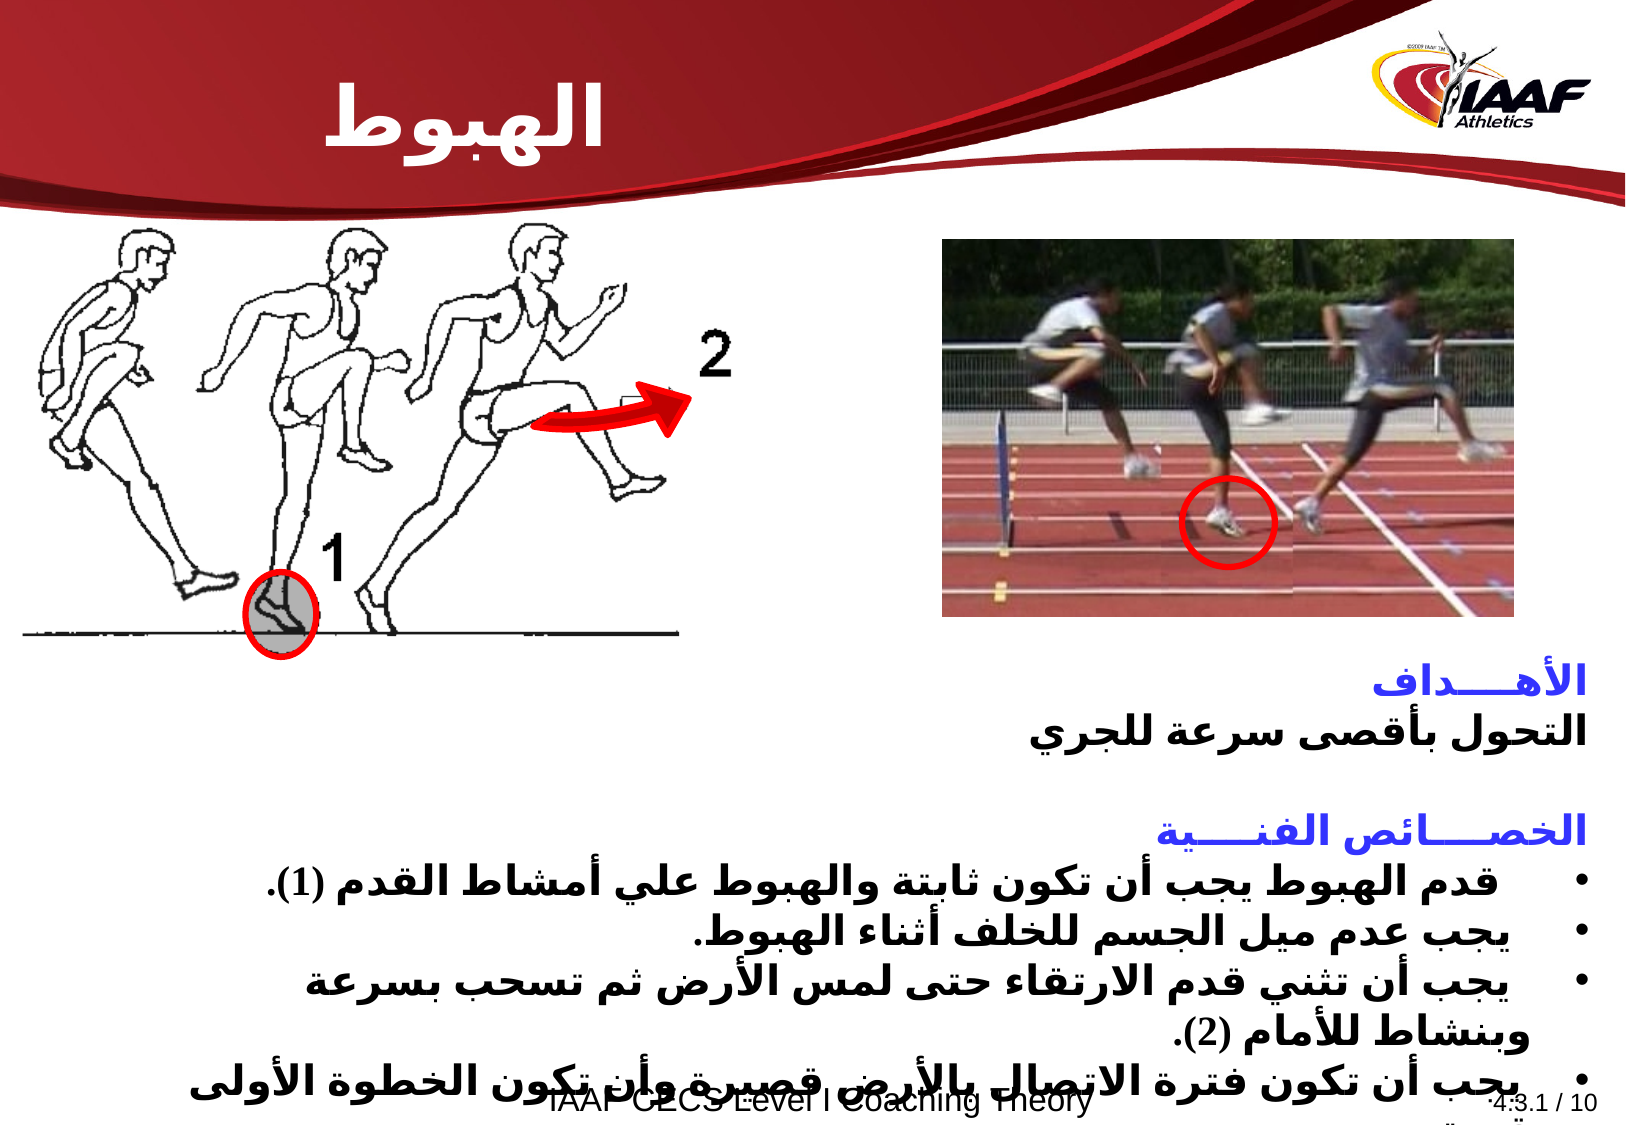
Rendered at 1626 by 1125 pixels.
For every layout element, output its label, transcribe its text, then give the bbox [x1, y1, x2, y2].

text_box الأهــــداف التحول بأقصى سرعة للجري الخصــــائص الفنــــية قدم الهبوط يجب أن تكون ثابتة والهبوط علي أمشاط القدم (1). يجب عدم ميل الجسم للخلف أثناء الهبوط. يجب أن تثني قدم الارتقاء حتى لمس الأرض ثم تسحب بسرعة وبنشاط للأمام (2). يجب أن تكون فترة الاتصال بالأرض قصيرة وأن تكون الخطوة الأولى قوية. [155, 646, 1604, 1125]
text_box 4.3.1 / 10 [1466, 1079, 1625, 1125]
text_box IAAF CECS Level I Coaching Theory [466, 1071, 1177, 1100]
title الهبوط [56, 63, 873, 154]
picture [0, 0, 1626, 1125]
